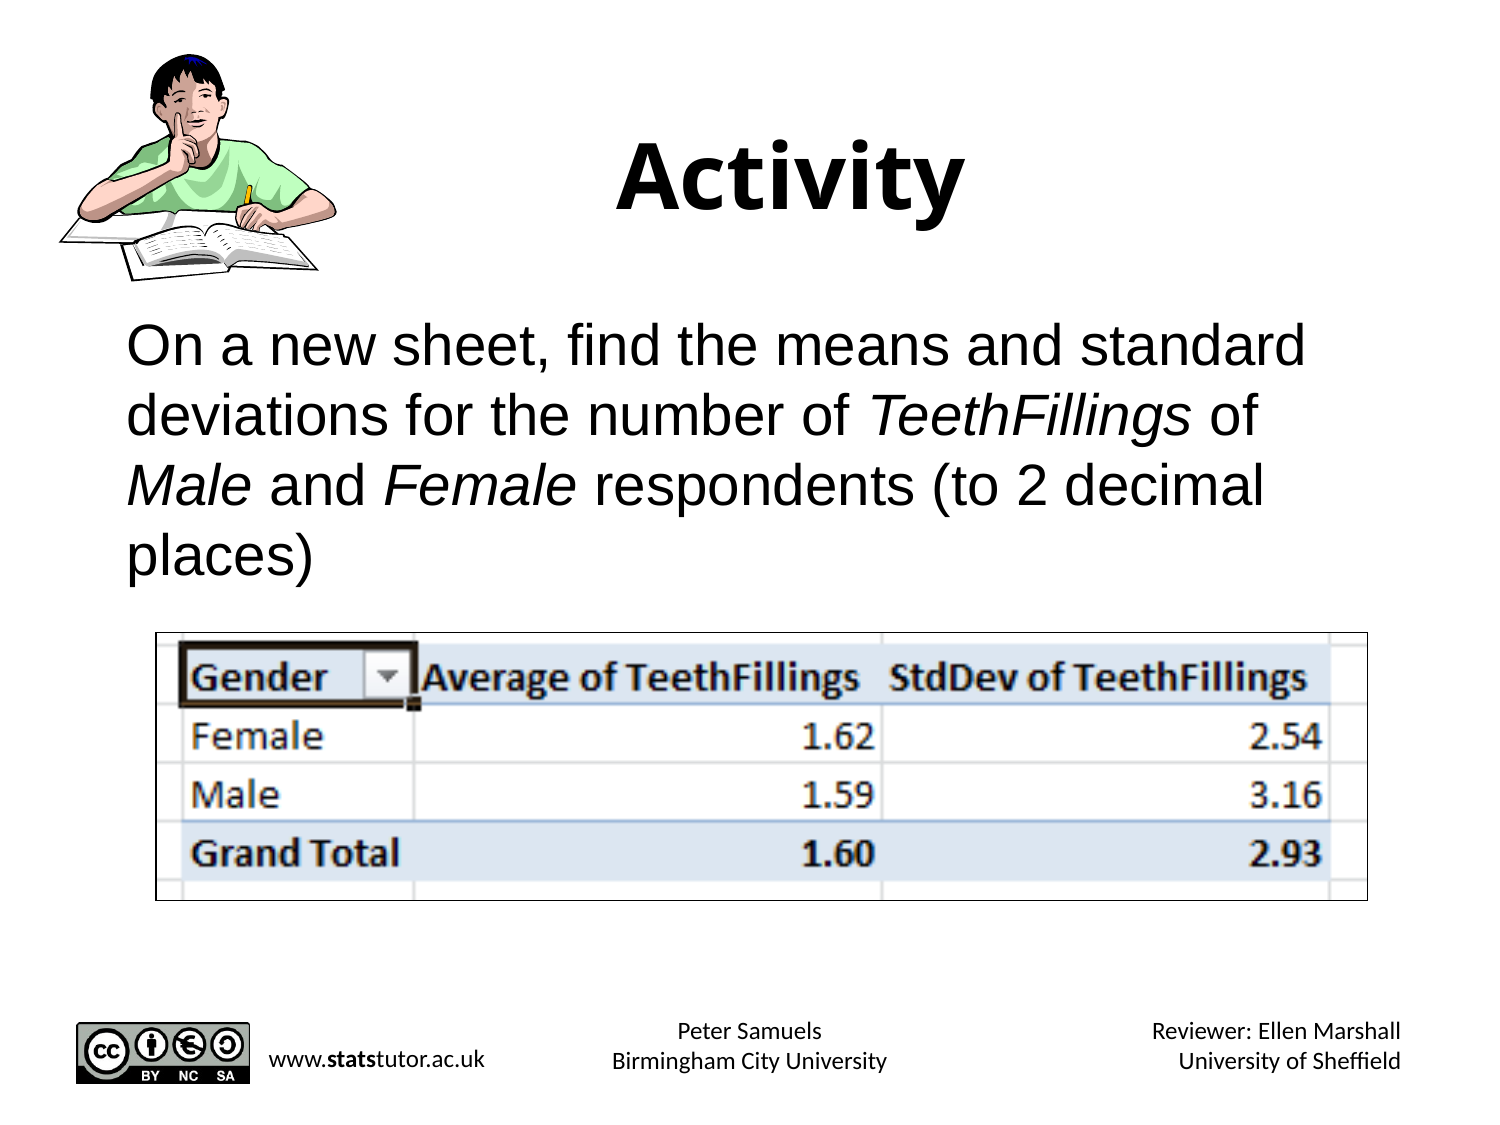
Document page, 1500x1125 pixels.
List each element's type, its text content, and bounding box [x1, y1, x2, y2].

text_box Reviewer: Ellen Marshall University of Sheffield [1038, 1007, 1417, 1083]
picture [58, 46, 346, 282]
text_box www.statstutor.ac.uk [254, 1035, 550, 1080]
picture [76, 1022, 251, 1084]
picture [156, 633, 1368, 901]
text_box On a new sheet, find the means and standard deviations for the number of TeethFillings of Male and Female respondents (to 2 decimal places) [112, 299, 1412, 595]
text_box Peter Samuels Birmingham City University [549, 1007, 951, 1083]
text_box Activity [395, 108, 1187, 237]
